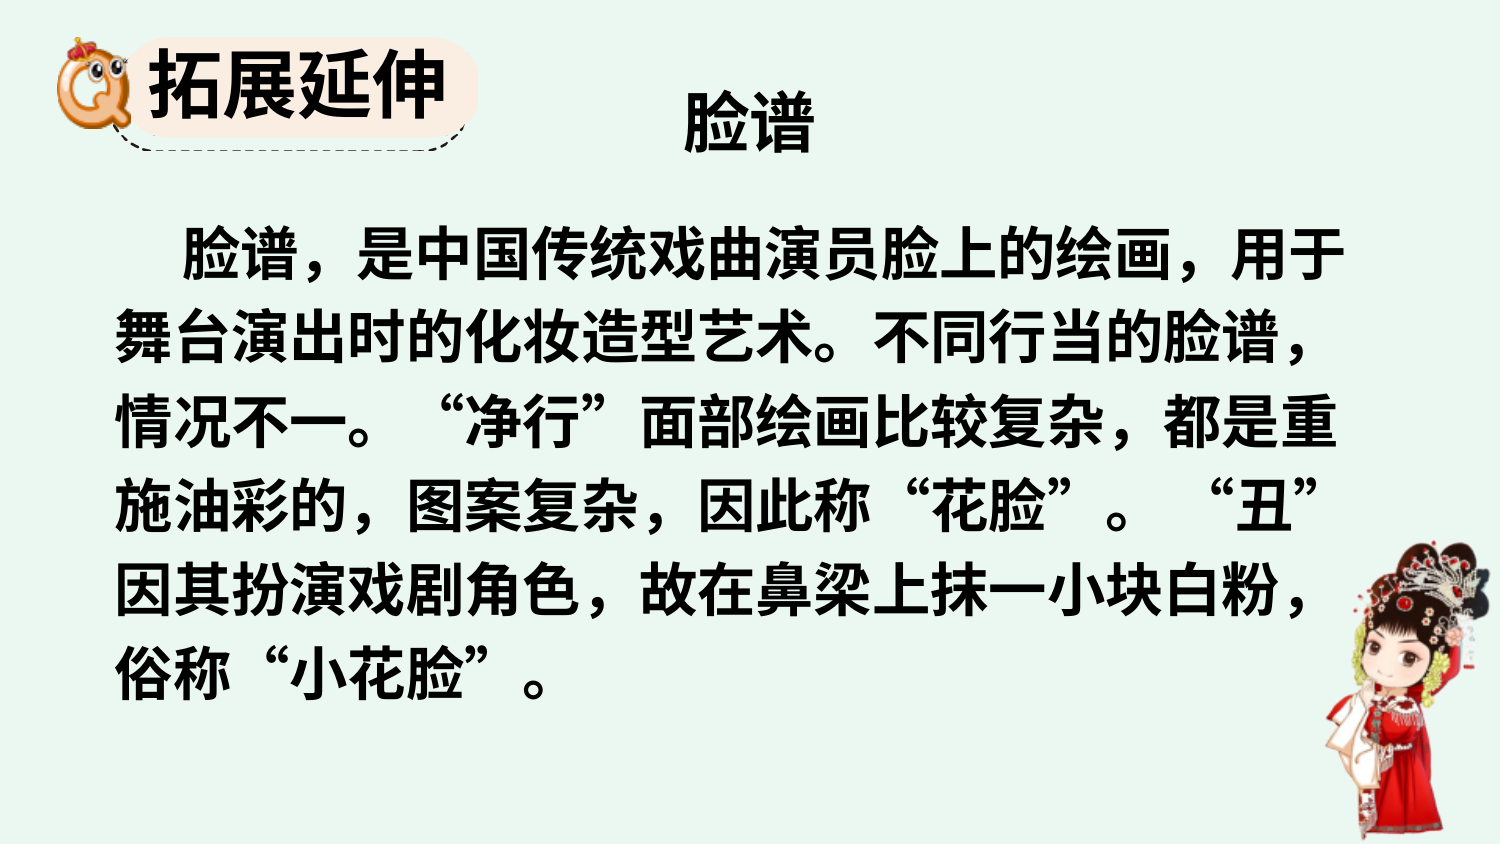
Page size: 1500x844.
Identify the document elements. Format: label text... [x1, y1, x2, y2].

text_box 脸谱，是中国传统戏曲演员脸上的绘画，用于舞台演出时的化妆造型艺术。不同行当的脸谱，情况不一。“净行”面部绘画比较复杂，都是重施油彩的，图案复杂，因此称“花脸”。 “丑”因其扮演戏剧角色，故在鼻梁上抹一小块白粉，俗称“小花脸”。 [100, 195, 1400, 714]
picture [56, 36, 479, 152]
text_box 脸谱 [668, 73, 832, 169]
picture [1317, 535, 1500, 842]
text_box 拓展延伸 [135, 32, 484, 134]
